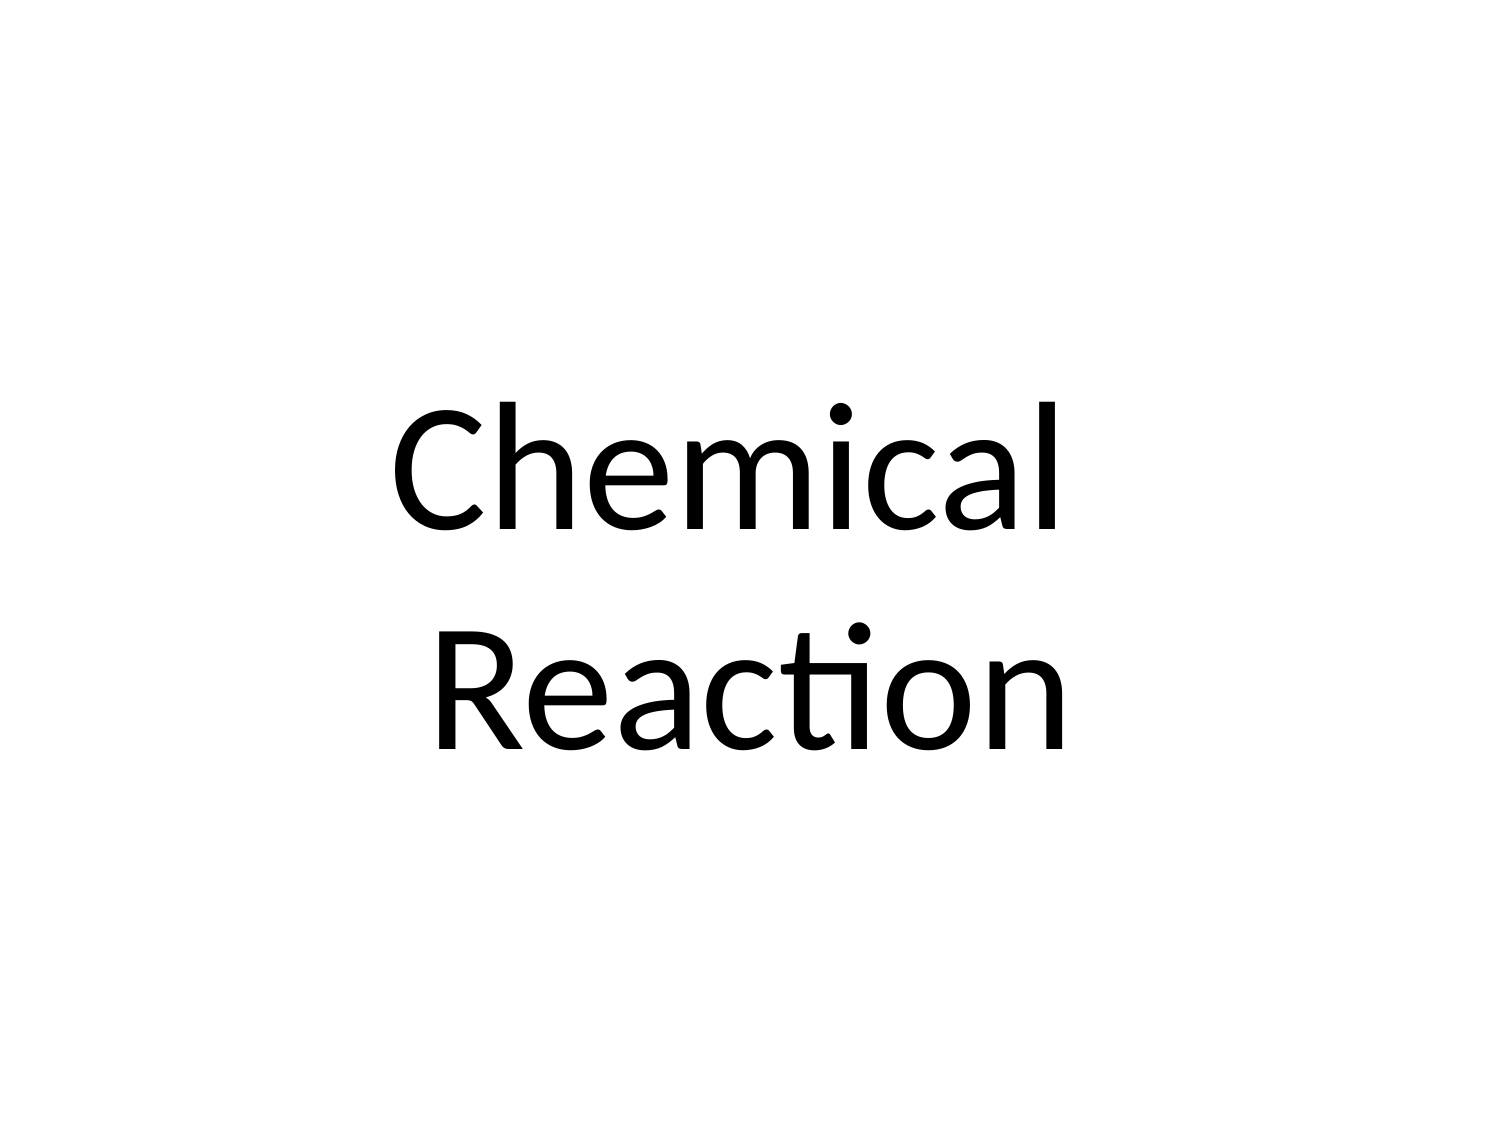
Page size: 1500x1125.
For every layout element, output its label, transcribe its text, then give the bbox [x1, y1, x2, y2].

title Chemical Reaction [75, 45, 1425, 1088]
